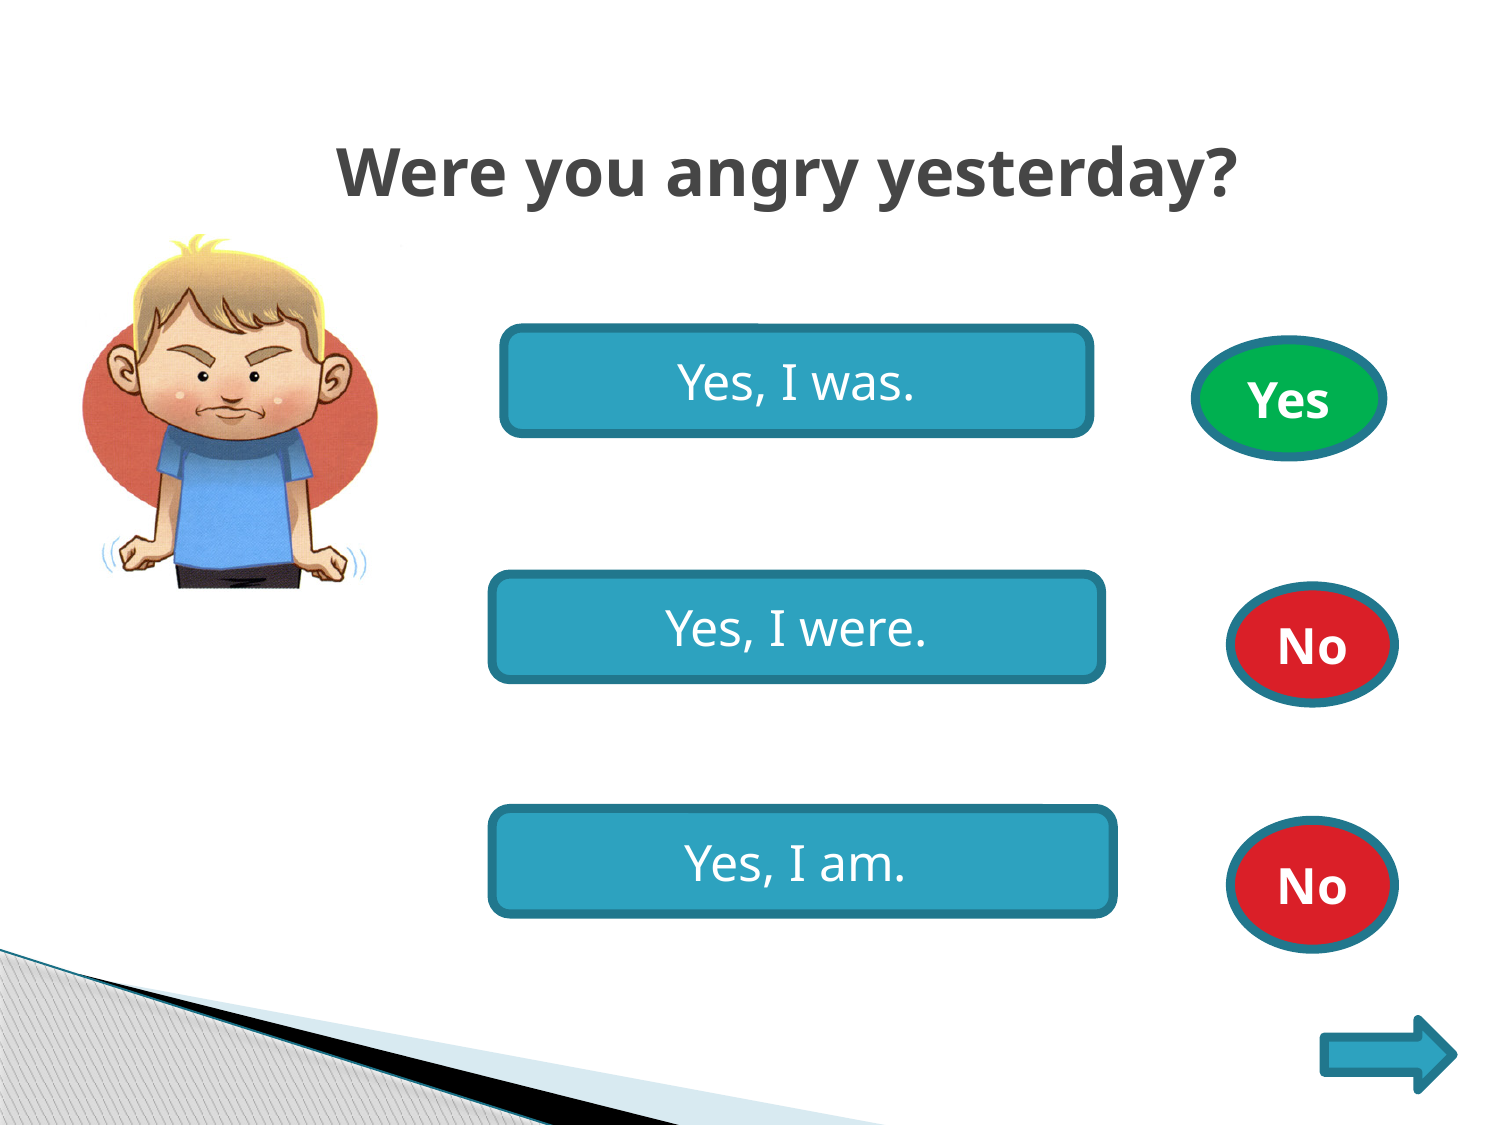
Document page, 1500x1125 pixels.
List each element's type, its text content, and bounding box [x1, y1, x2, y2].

text_box Yes, I was. [499, 323, 1095, 439]
text_box Yes [1190, 335, 1388, 462]
text_box No [1225, 815, 1399, 954]
text_box Yes, I were. [487, 569, 1107, 685]
text_box Yes, I am. [487, 803, 1118, 919]
title Were you angry yesterday? [23, 70, 1465, 270]
picture [58, 234, 415, 610]
text_box [1319, 1015, 1458, 1095]
text_box No [1225, 581, 1399, 708]
